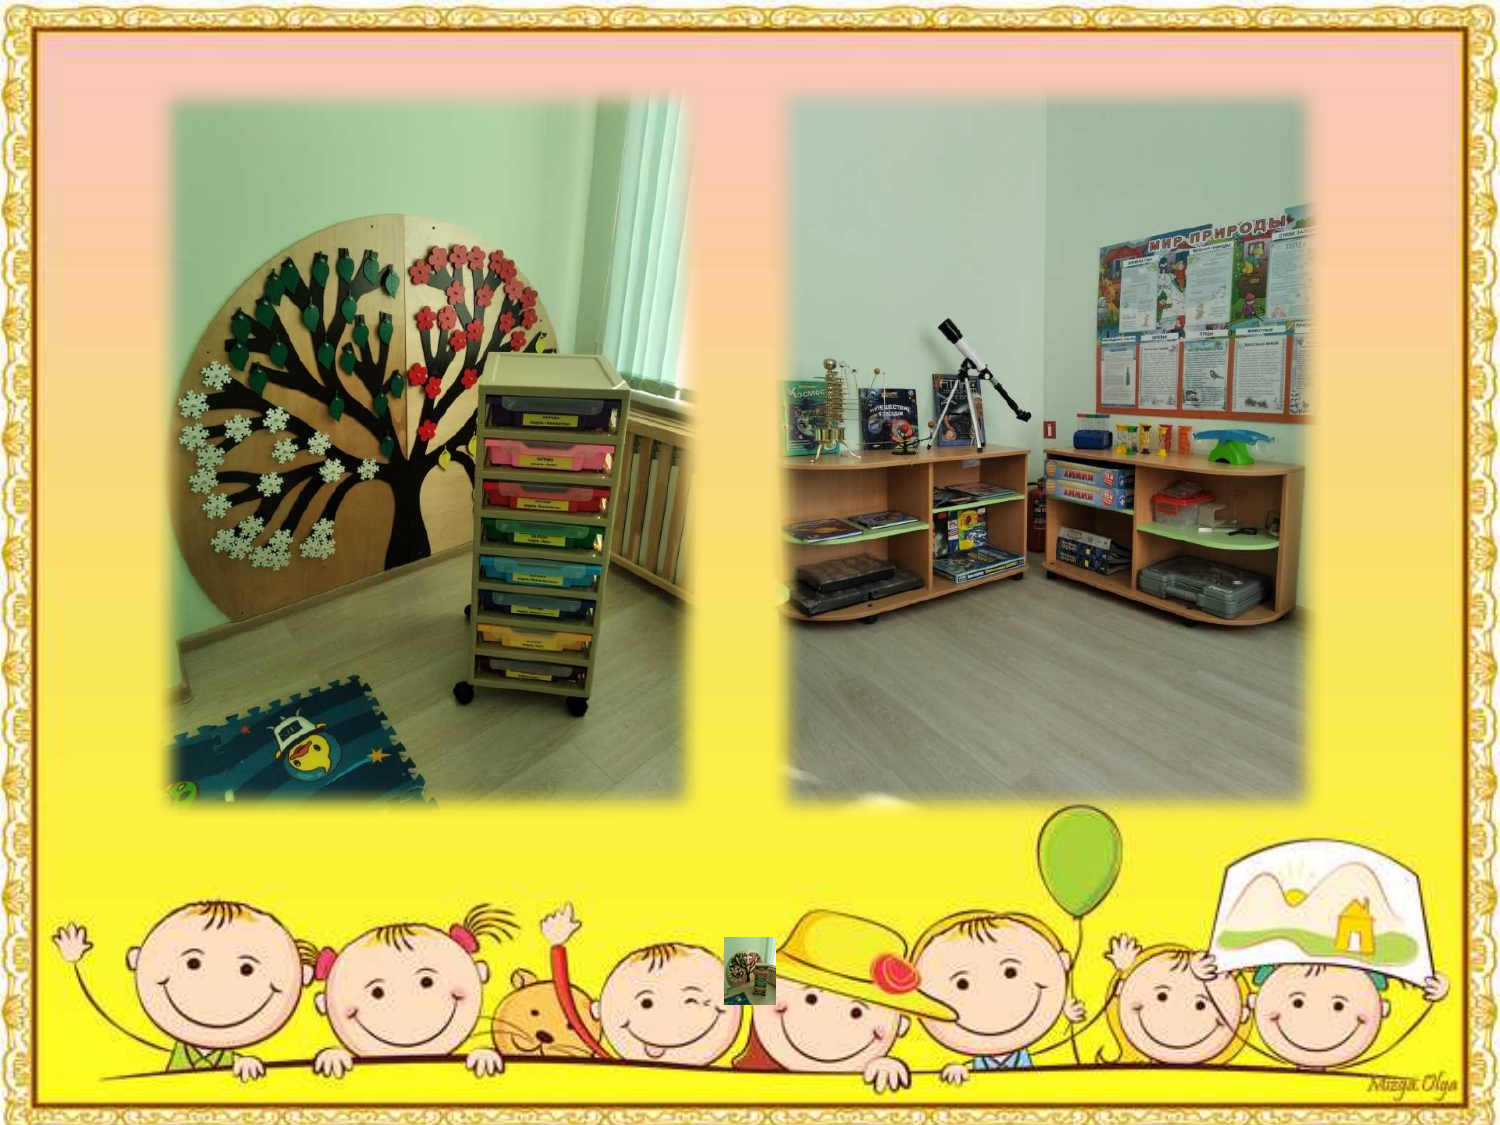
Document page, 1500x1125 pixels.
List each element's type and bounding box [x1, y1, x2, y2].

picture [0, 0, 1500, 1125]
list [724, 937, 776, 1006]
